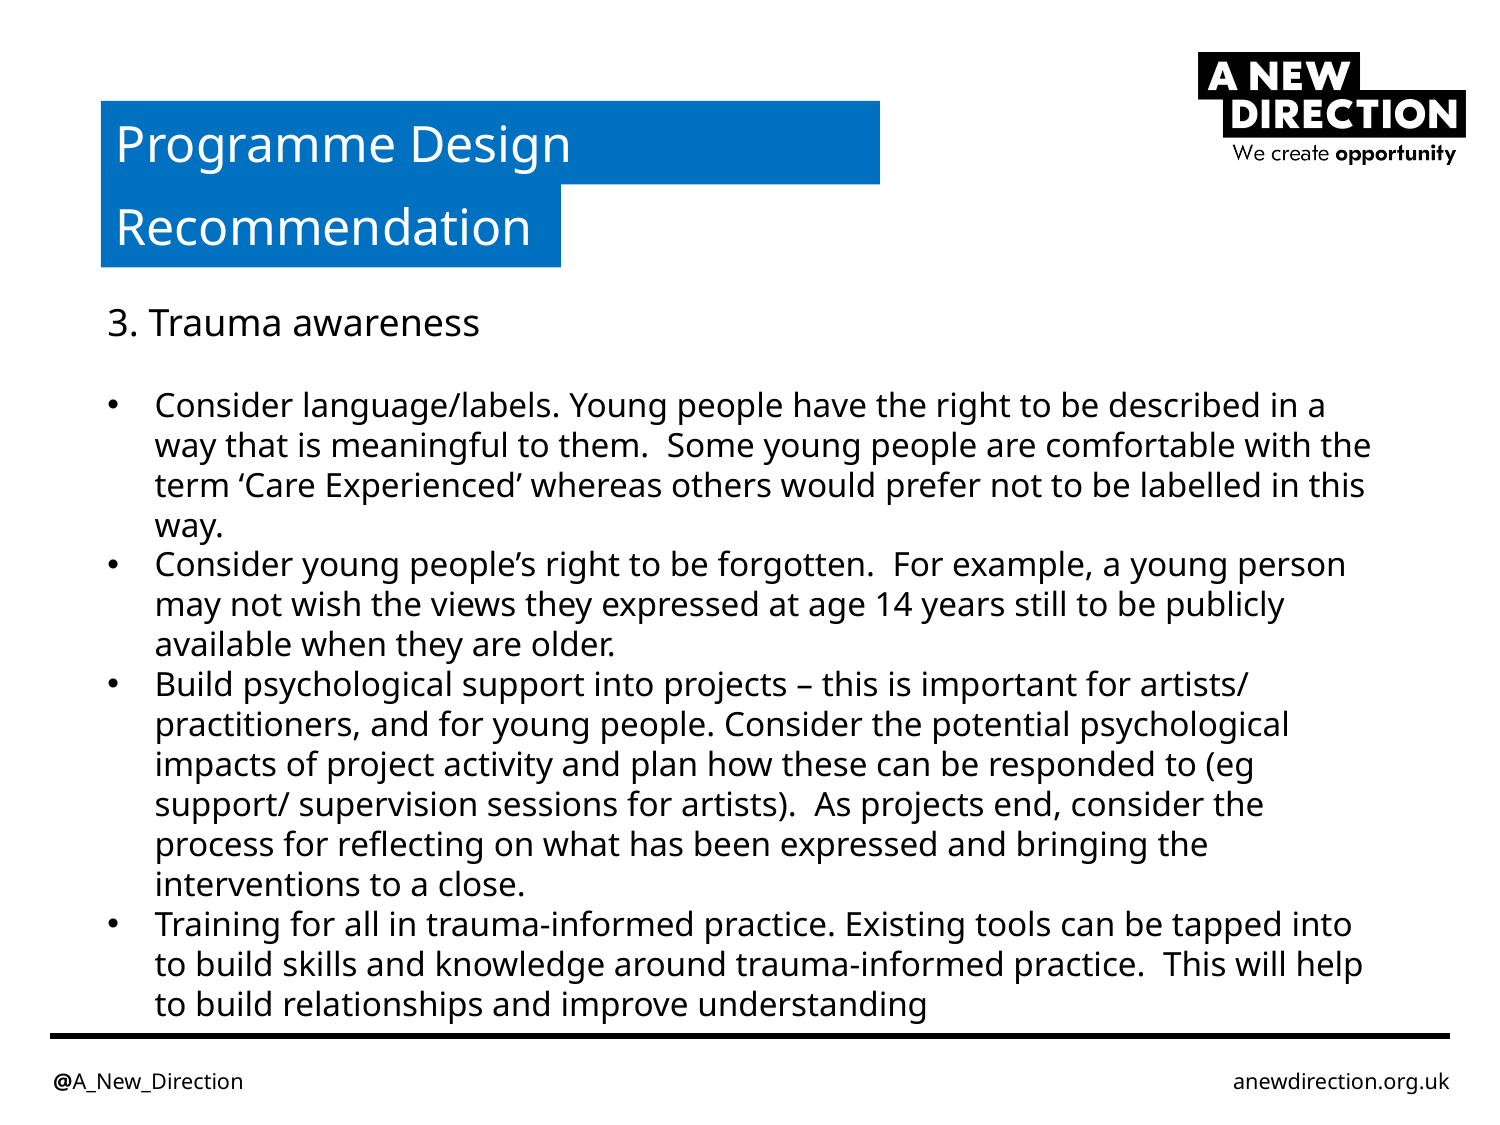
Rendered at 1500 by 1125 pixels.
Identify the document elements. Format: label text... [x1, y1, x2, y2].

text_box [50, 1033, 1450, 1039]
text_box 3. Trauma awareness Consider language/labels. Young people have the right to be described in a way that is meaningful to them. Some young people are comfortable with the term ‘Care Experienced’ whereas others would prefer not to be labelled in this way. Consider young people’s right to be forgotten. For example, a young person may not wish the views they expressed at age 14 years still to be publicly available when they are older. Build psychological support into projects – this is important for artists/ practitioners, and for young people. Consider the potential psychological impacts of project activity and plan how these can be responded to (eg support/ supervision sessions for artists). As projects end, consider the process for reflecting on what has been expressed and bringing the interventions to a close. Training for all in trauma-informed practice. Existing tools can be tapped into to build skills and knowledge around trauma-informed practice. This will help to build relationships and improve understanding [92, 291, 1407, 1030]
text_box @A_New_Direction [53, 1063, 529, 1094]
text_box anewdirection.org.uk [974, 1063, 1450, 1094]
text_box Recommendations [100, 183, 561, 268]
text_box Programme Design Consultation [100, 100, 880, 185]
picture [1198, 52, 1466, 165]
